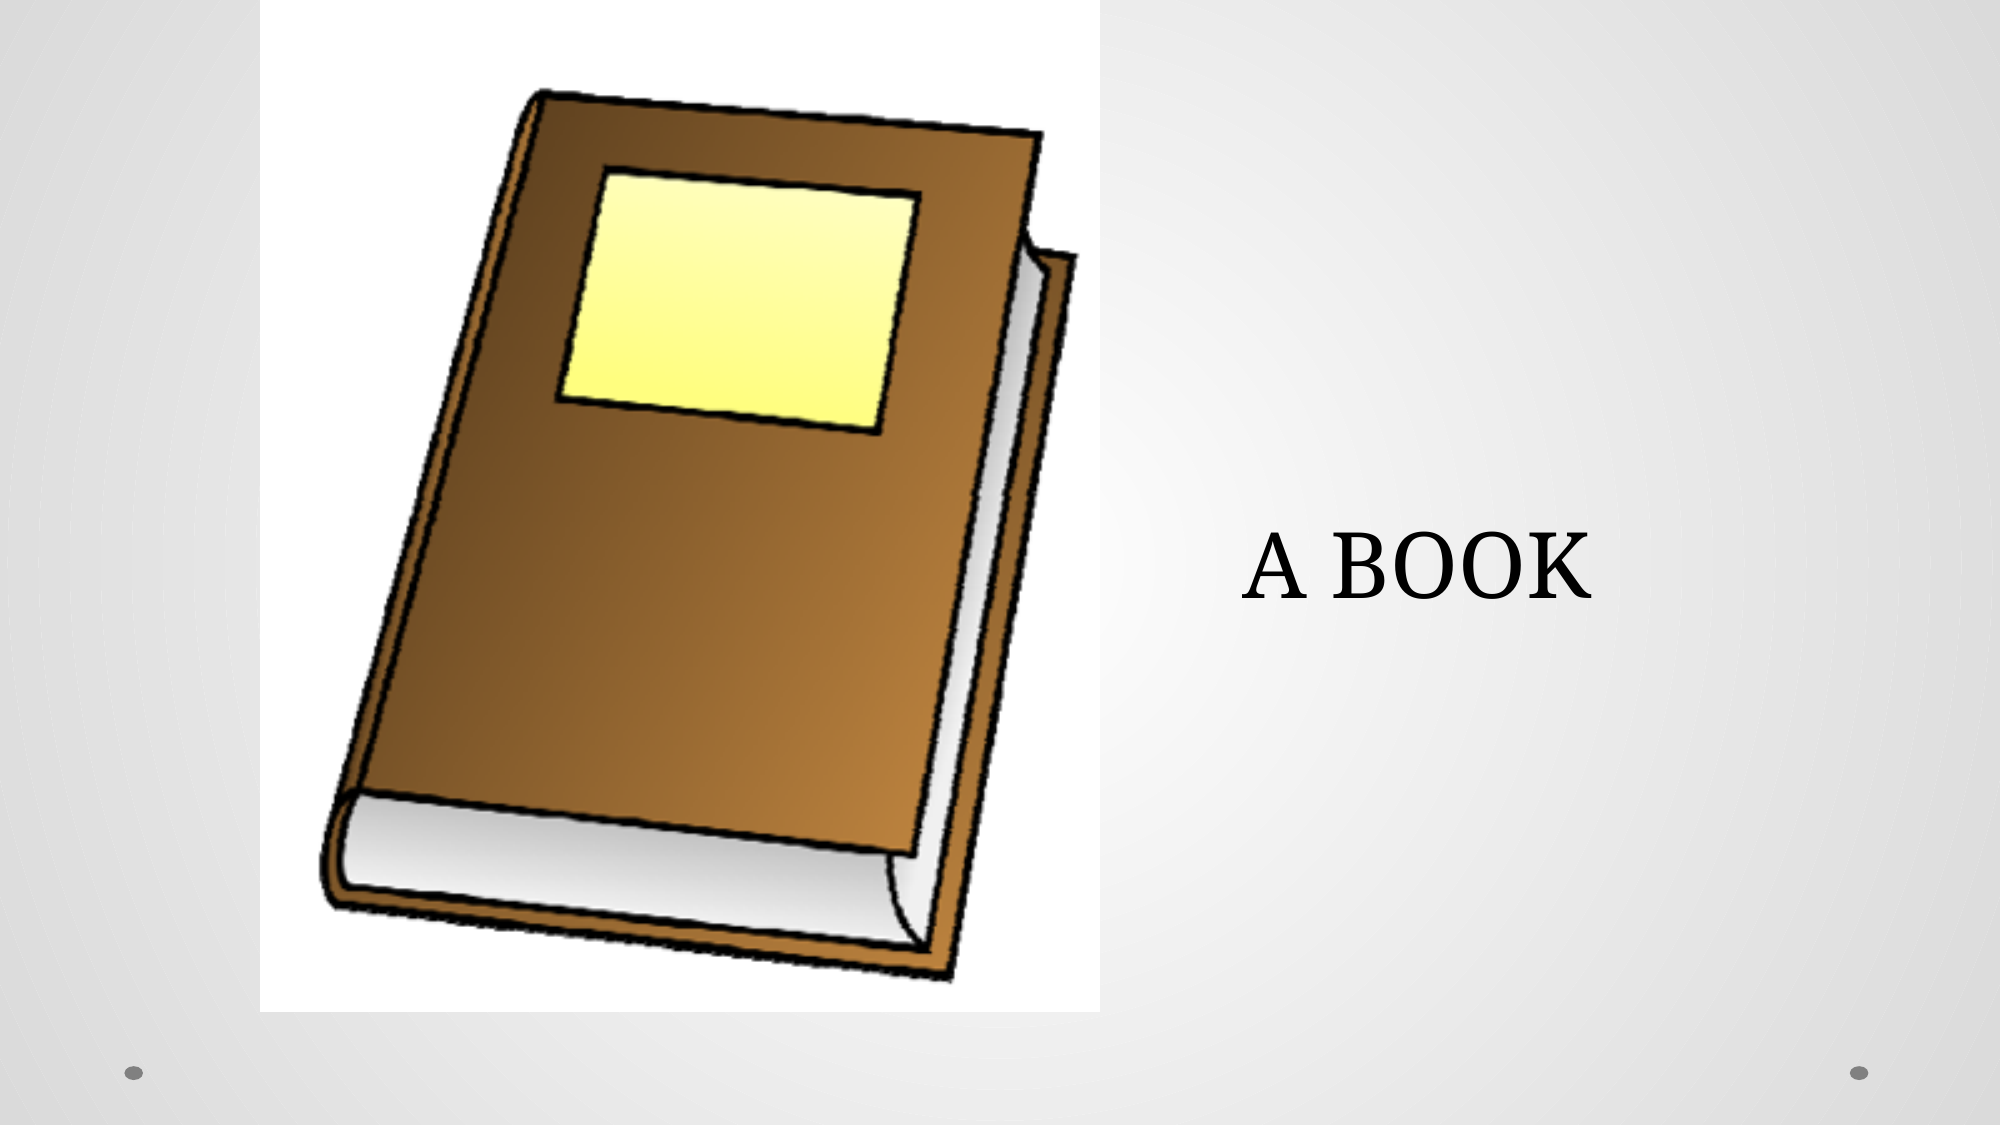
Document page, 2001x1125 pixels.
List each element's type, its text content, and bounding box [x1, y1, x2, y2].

picture [259, 0, 1100, 1013]
text_box A BOOK [1227, 499, 1606, 625]
